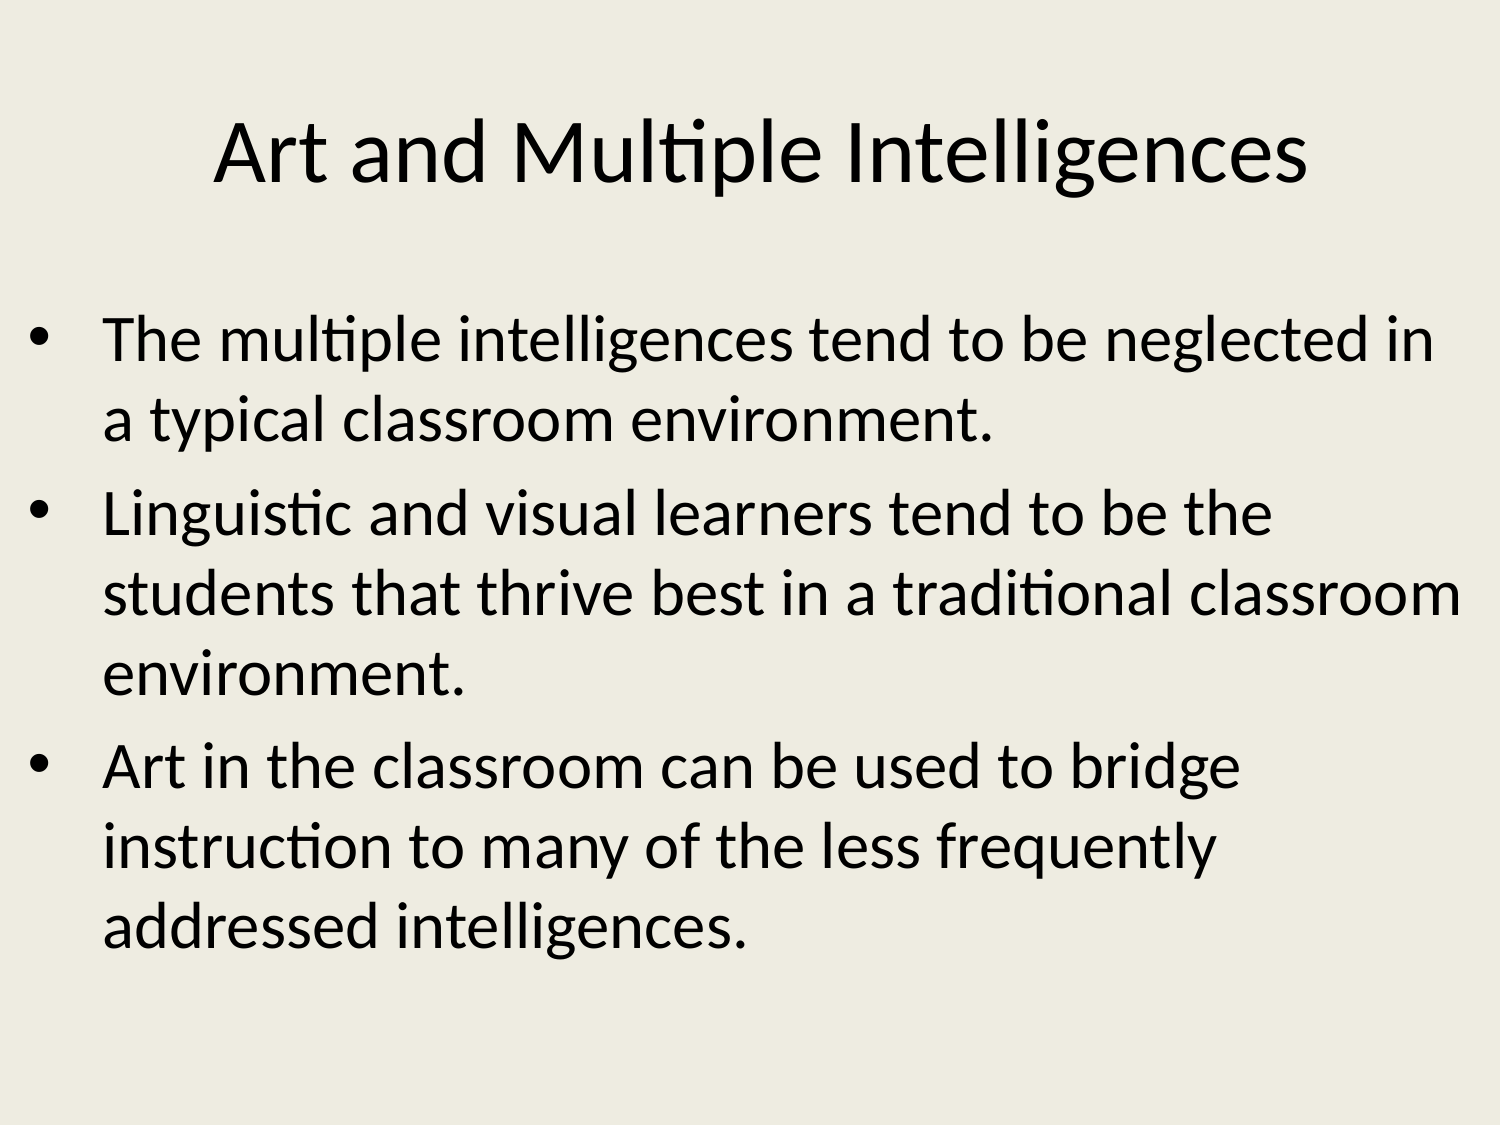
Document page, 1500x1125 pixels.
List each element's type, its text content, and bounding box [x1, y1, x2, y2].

title Art and Multiple Intelligences [125, 24, 1400, 267]
subtitle The multiple intelligences tend to be neglected in a typical classroom environment. Linguistic and visual learners tend to be the students that thrive best in a traditional classroom environment. Art in the classroom can be used to bridge instruction to many of the less frequently addressed intelligences. [12, 287, 1488, 1075]
